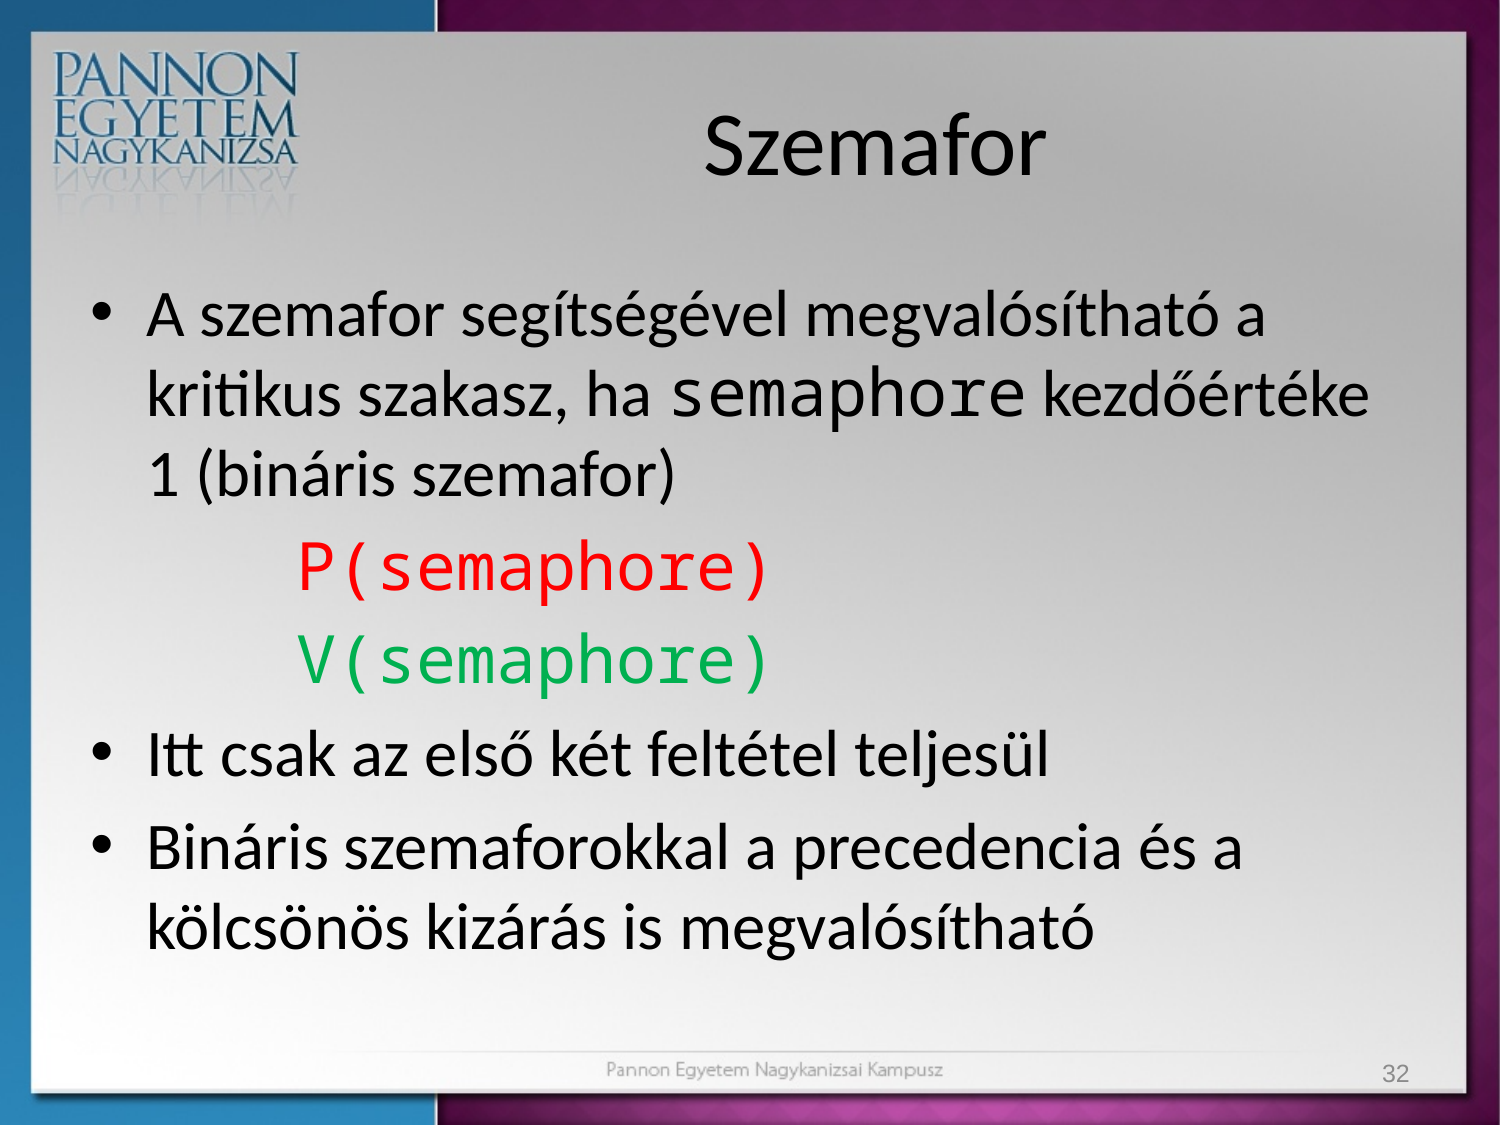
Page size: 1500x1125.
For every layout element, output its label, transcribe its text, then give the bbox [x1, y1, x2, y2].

list A szemafor segítségével megvalósítható a kritikus szakasz, ha semaphore kezdőértéke 1 (bináris szemafor) P(semaphore) V(semaphore) Itt csak az első két feltétel teljesül Bináris szemaforokkal a precedencia és a kölcsönös kizárás is megvalósítható [75, 262, 1425, 1038]
picture [0, 0, 1500, 1125]
title Szemafor [328, 45, 1425, 233]
slide_number 32 [1074, 1042, 1425, 1103]
